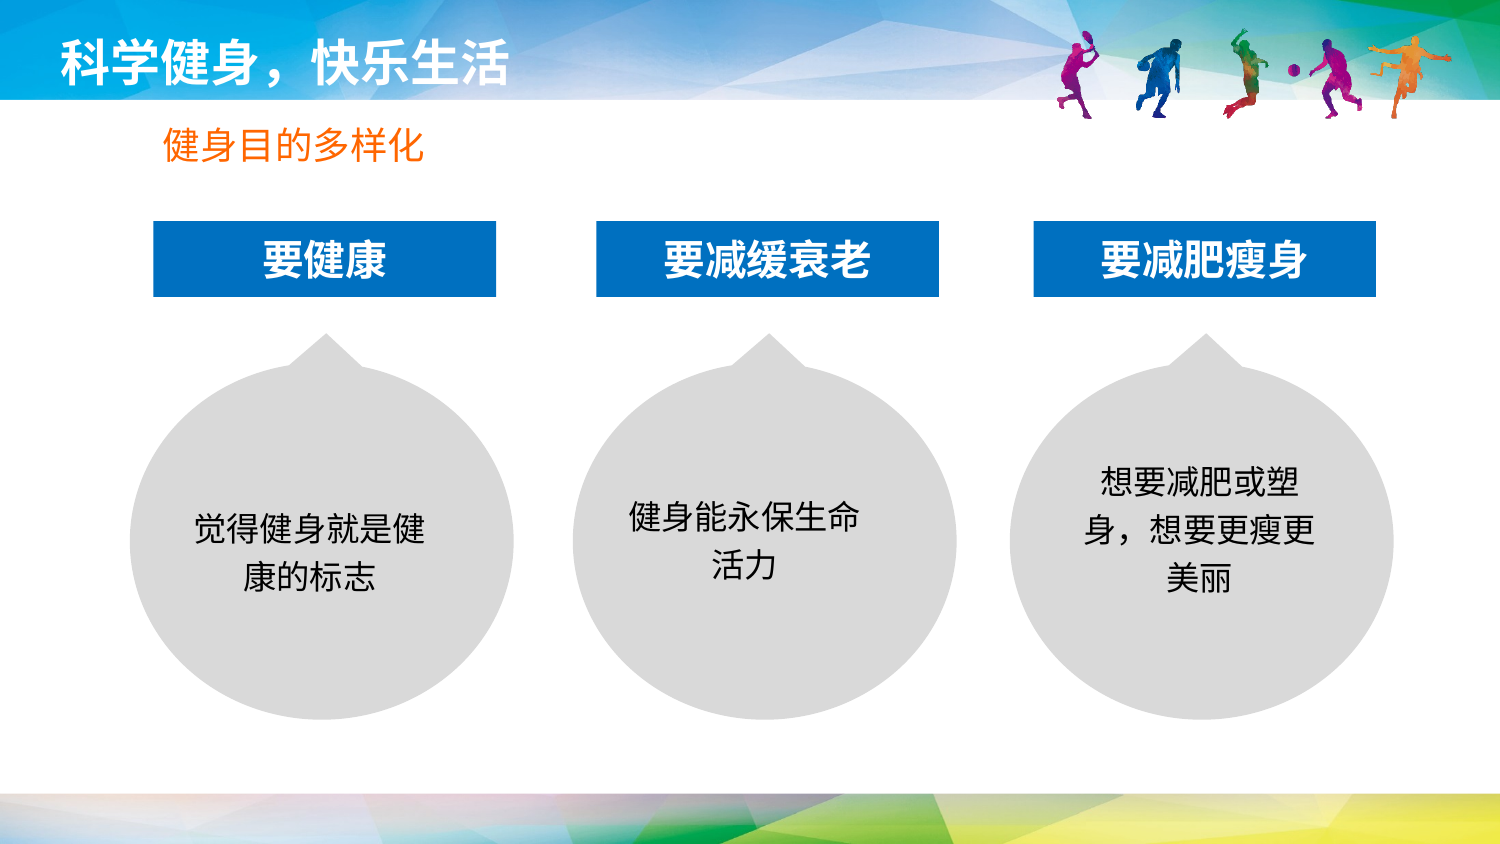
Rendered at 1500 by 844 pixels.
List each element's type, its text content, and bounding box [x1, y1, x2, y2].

text_box 要减缓衰老 [594, 219, 941, 299]
text_box 觉得健身就是健康的标志 [175, 492, 444, 604]
text_box [1007, 331, 1396, 722]
text_box 科学健身，快乐生活 [46, 24, 526, 99]
text_box [570, 331, 959, 722]
text_box 健身能永保生命活力 [609, 481, 880, 592]
picture [317, 0, 1500, 119]
text_box 要健康 [151, 219, 498, 299]
picture [0, 794, 1500, 844]
text_box [127, 331, 516, 722]
text_box 要减肥瘦身 [1031, 219, 1378, 299]
text_box 想要减肥或塑身，想要更瘦更美丽 [1066, 445, 1334, 604]
text_box 健身目的多样化 [147, 114, 1306, 175]
